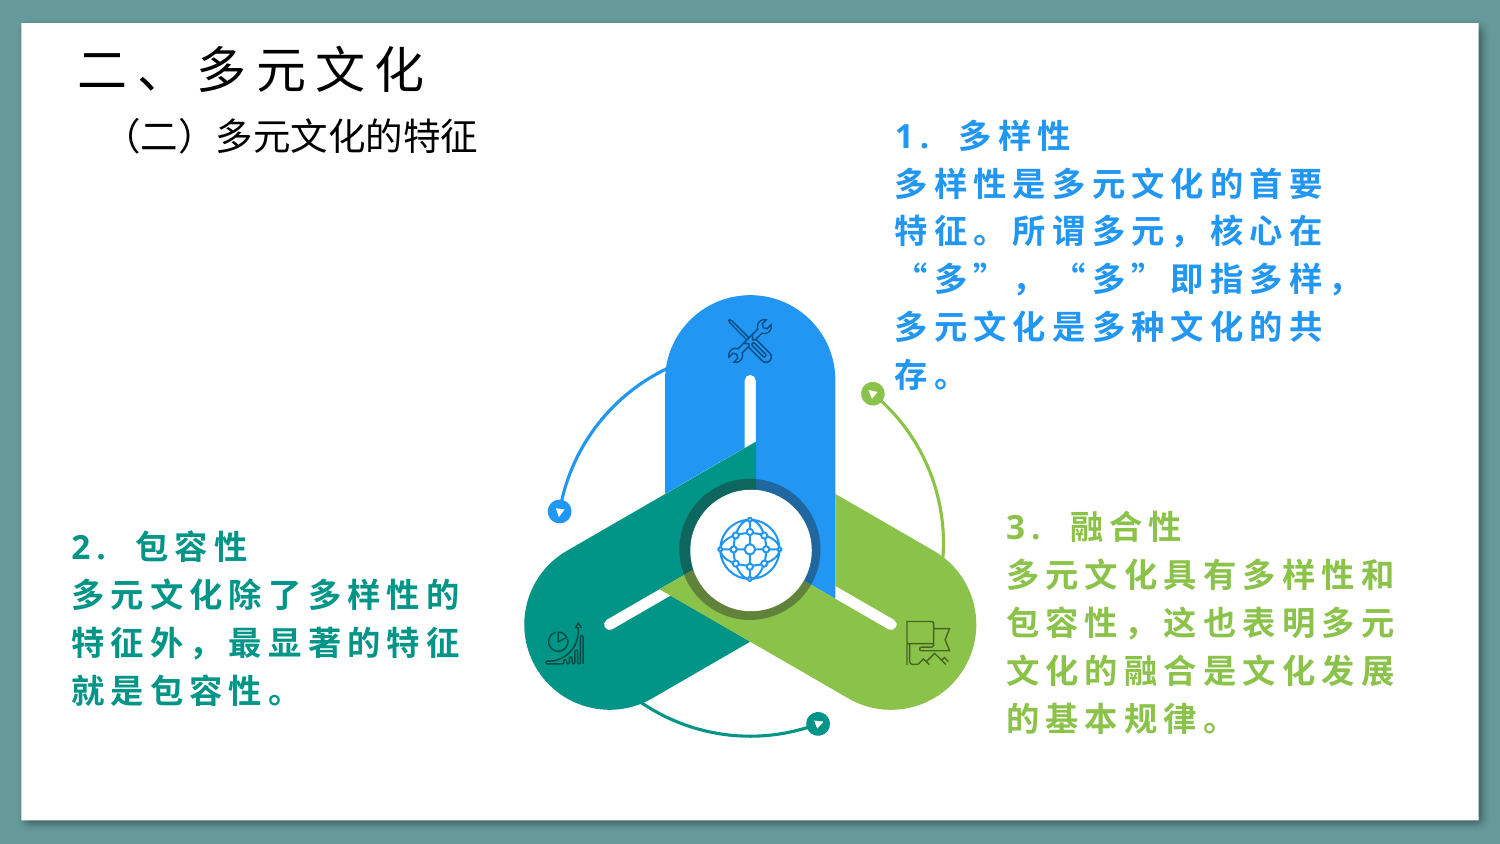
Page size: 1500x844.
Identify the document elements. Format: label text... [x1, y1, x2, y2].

text_box [545, 621, 584, 665]
text_box [524, 441, 757, 710]
text_box [861, 381, 946, 557]
text_box 3. 融合性 多元文化具有多样性和包容性，这也表明多元文化的融合是文化发展的基本规律。 [991, 493, 1419, 738]
text_box [659, 493, 977, 710]
text_box 2. 包容性 多元文化除了多样性的特征外，最显著的特征就是包容性。 [56, 478, 502, 710]
text_box [547, 367, 665, 524]
text_box [906, 620, 951, 666]
text_box [641, 703, 830, 738]
text_box [727, 318, 773, 364]
text_box [679, 478, 821, 620]
text_box （二）多元文化的特征 [88, 105, 494, 166]
text_box 1. 多样性 多样性是多元文化的首要特征。所谓多元，核心在“多”，“多”即指多样，多元文化是多种文化的共存。 [879, 94, 1346, 395]
text_box [665, 295, 836, 598]
text_box 二、多元文化 [64, 32, 764, 105]
text_box [717, 516, 783, 582]
text_box [690, 489, 812, 612]
